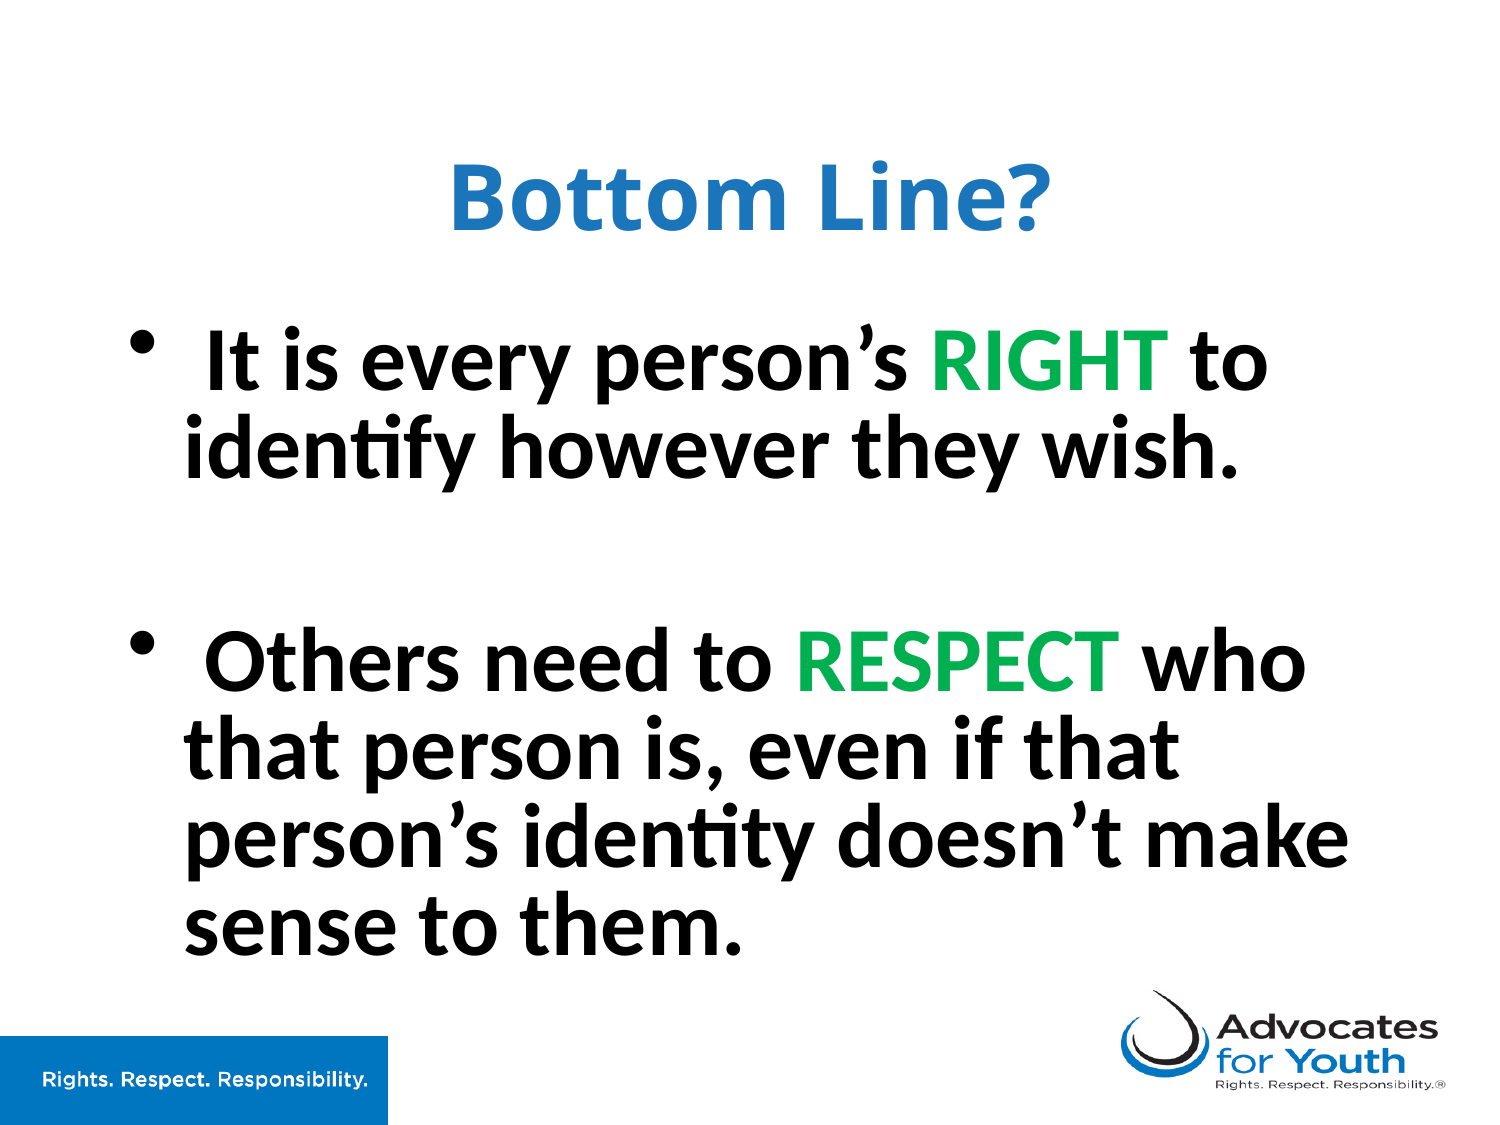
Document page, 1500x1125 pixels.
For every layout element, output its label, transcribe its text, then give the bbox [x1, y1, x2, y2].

picture [1087, 974, 1488, 1110]
list It is every person’s RIGHT to identify however they wish. Others need to RESPECT who that person is, even if that person’s identity doesn’t make sense to them. [112, 312, 1388, 988]
picture [0, 1036, 388, 1125]
title Bottom Line? [112, 99, 1388, 288]
